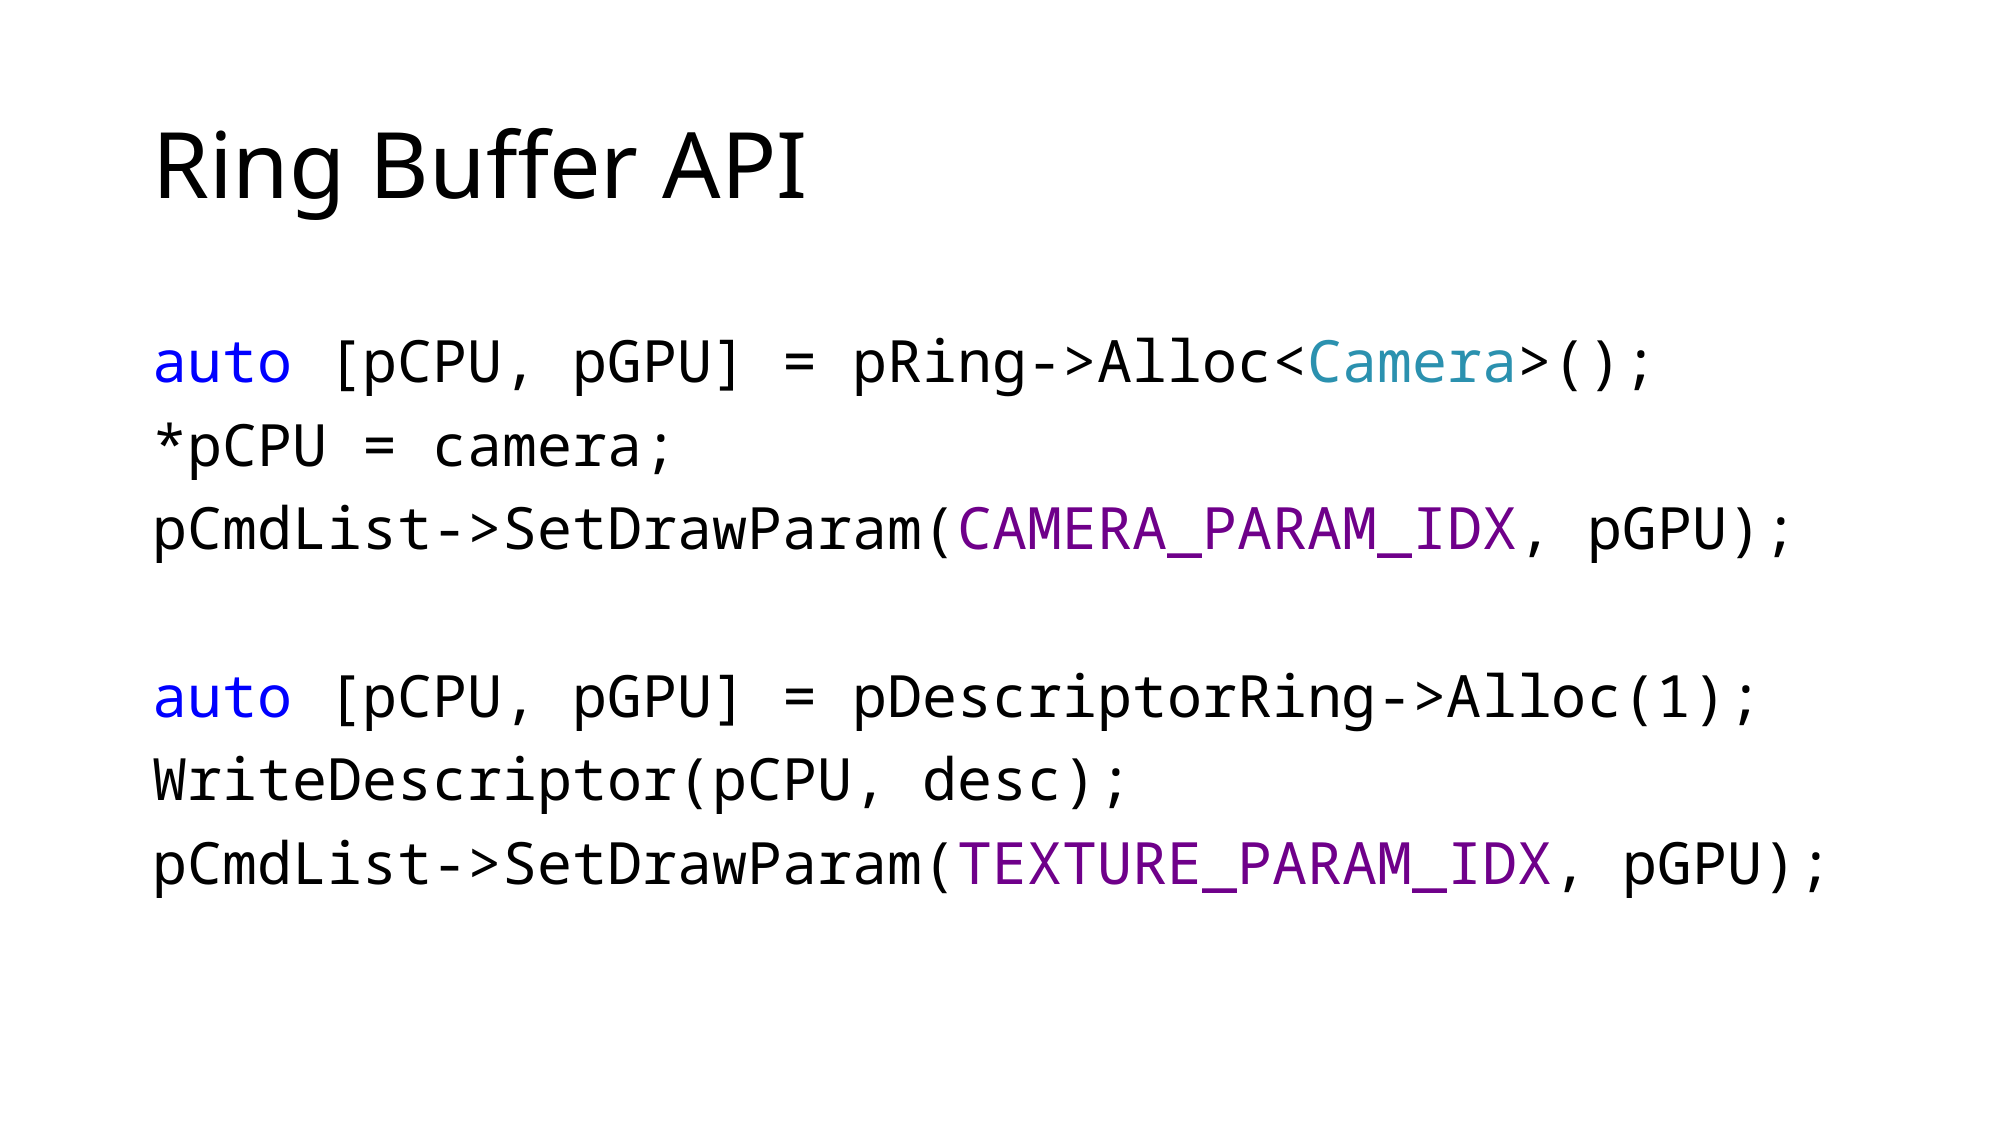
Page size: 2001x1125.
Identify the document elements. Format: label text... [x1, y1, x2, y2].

list auto [pCPU, pGPU] = pRing->Alloc<Camera>(); *pCPU = camera; pCmdList->SetDrawParam(CAMERA_PARAM_IDX, pGPU); auto [pCPU, pGPU] = pDescriptorRing->Alloc(1); WriteDescriptor(pCPU, desc); pCmdList->SetDrawParam(TEXTURE_PARAM_IDX, pGPU); [137, 299, 1863, 1014]
title Ring Buffer API [137, 59, 1863, 278]
